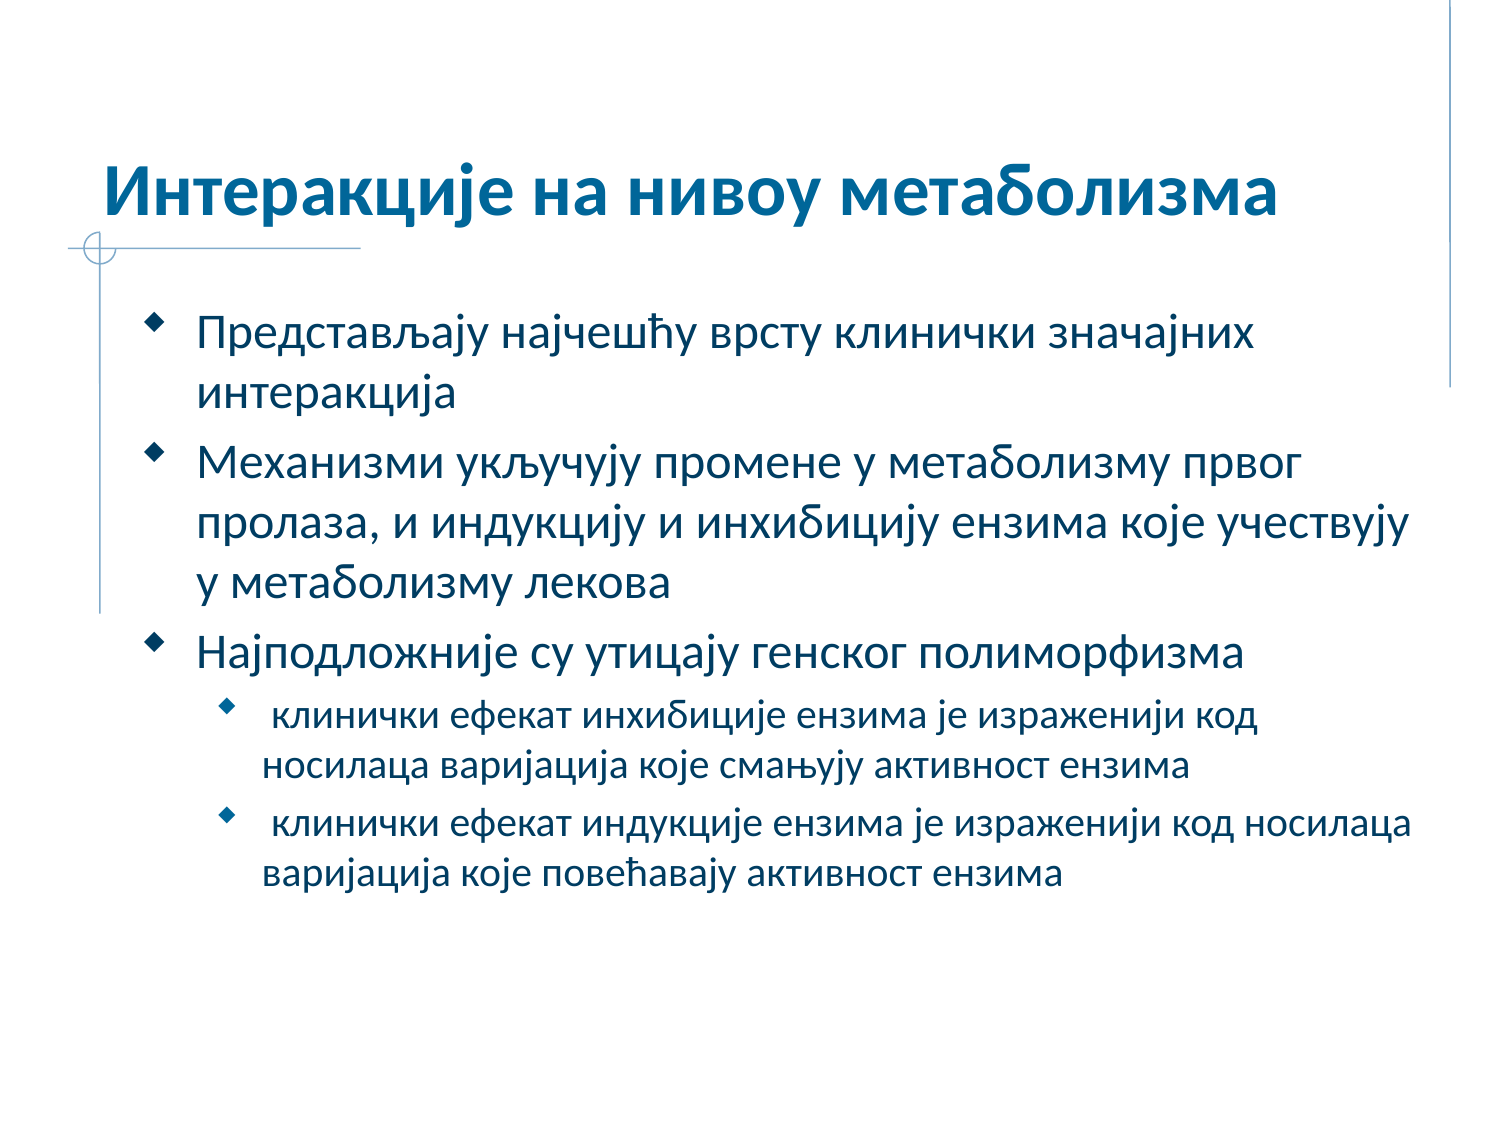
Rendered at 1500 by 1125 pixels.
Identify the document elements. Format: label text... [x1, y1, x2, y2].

title Интеракције на нивоу метаболизма [88, 49, 1471, 238]
list Представљају најчешћу врсту клинички значајних интеракција Механизми укључују промене у метаболизму првог пролаза, и индукцију и инхибицију ензима које учествују у метаболизму лекова Најподложније су утицају генског полиморфизма клинички ефекат инхибиције ензима је израженији код носилаца варијација које смањују активност ензима клинички ефекат индукције ензима је израженији код носилаца варијација које повећавају активност ензима [124, 290, 1448, 1026]
